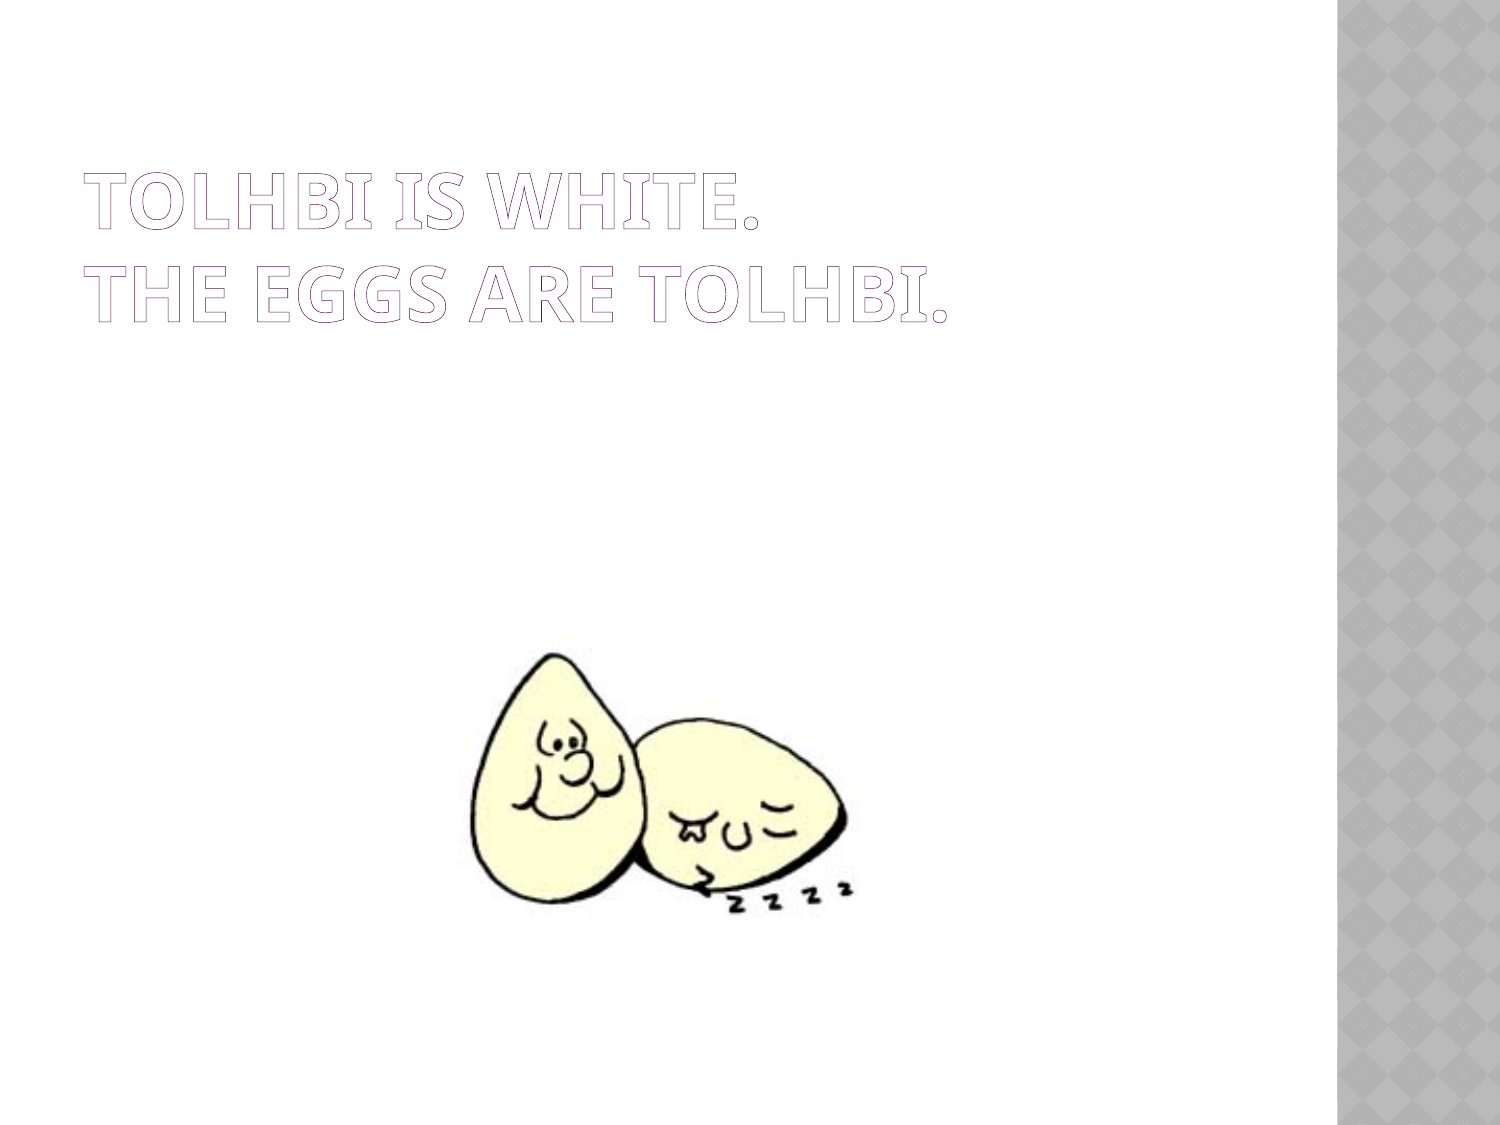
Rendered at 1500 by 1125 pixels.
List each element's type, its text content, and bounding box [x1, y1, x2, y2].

title TOLHBI IS WHITE. The eggs are tolhbi. [75, 149, 1263, 338]
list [424, 599, 878, 934]
